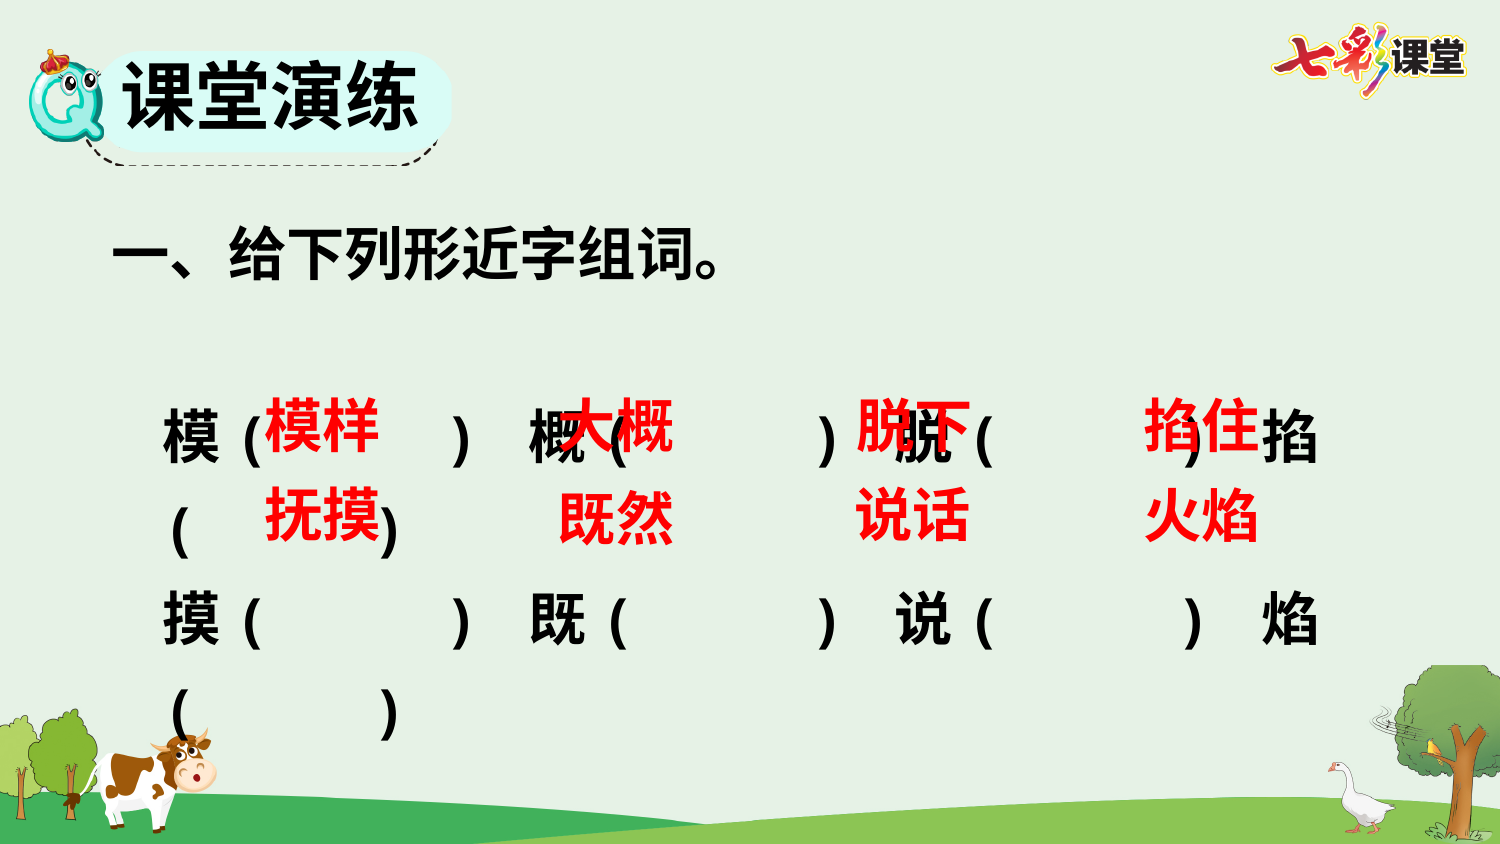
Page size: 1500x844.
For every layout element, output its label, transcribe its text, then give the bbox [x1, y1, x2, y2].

text_box 课堂演练 [109, 43, 458, 145]
text_box 抚摸 [249, 471, 450, 556]
text_box 一、给下列形近字组词。 [97, 209, 869, 294]
text_box 模( ) 概( ) 脱( ) 掐( ) 摸( ) 既( ) 说( ) 焰( ) [147, 371, 1376, 751]
text_box 说话 [839, 471, 1065, 556]
text_box 大概 [543, 381, 768, 467]
picture [0, 0, 1500, 844]
text_box 掐住 [1128, 381, 1320, 467]
text_box 火焰 [1128, 471, 1320, 557]
text_box 模样 [249, 381, 475, 467]
text_box 既然 [543, 474, 768, 560]
text_box 脱下 [841, 381, 1034, 467]
